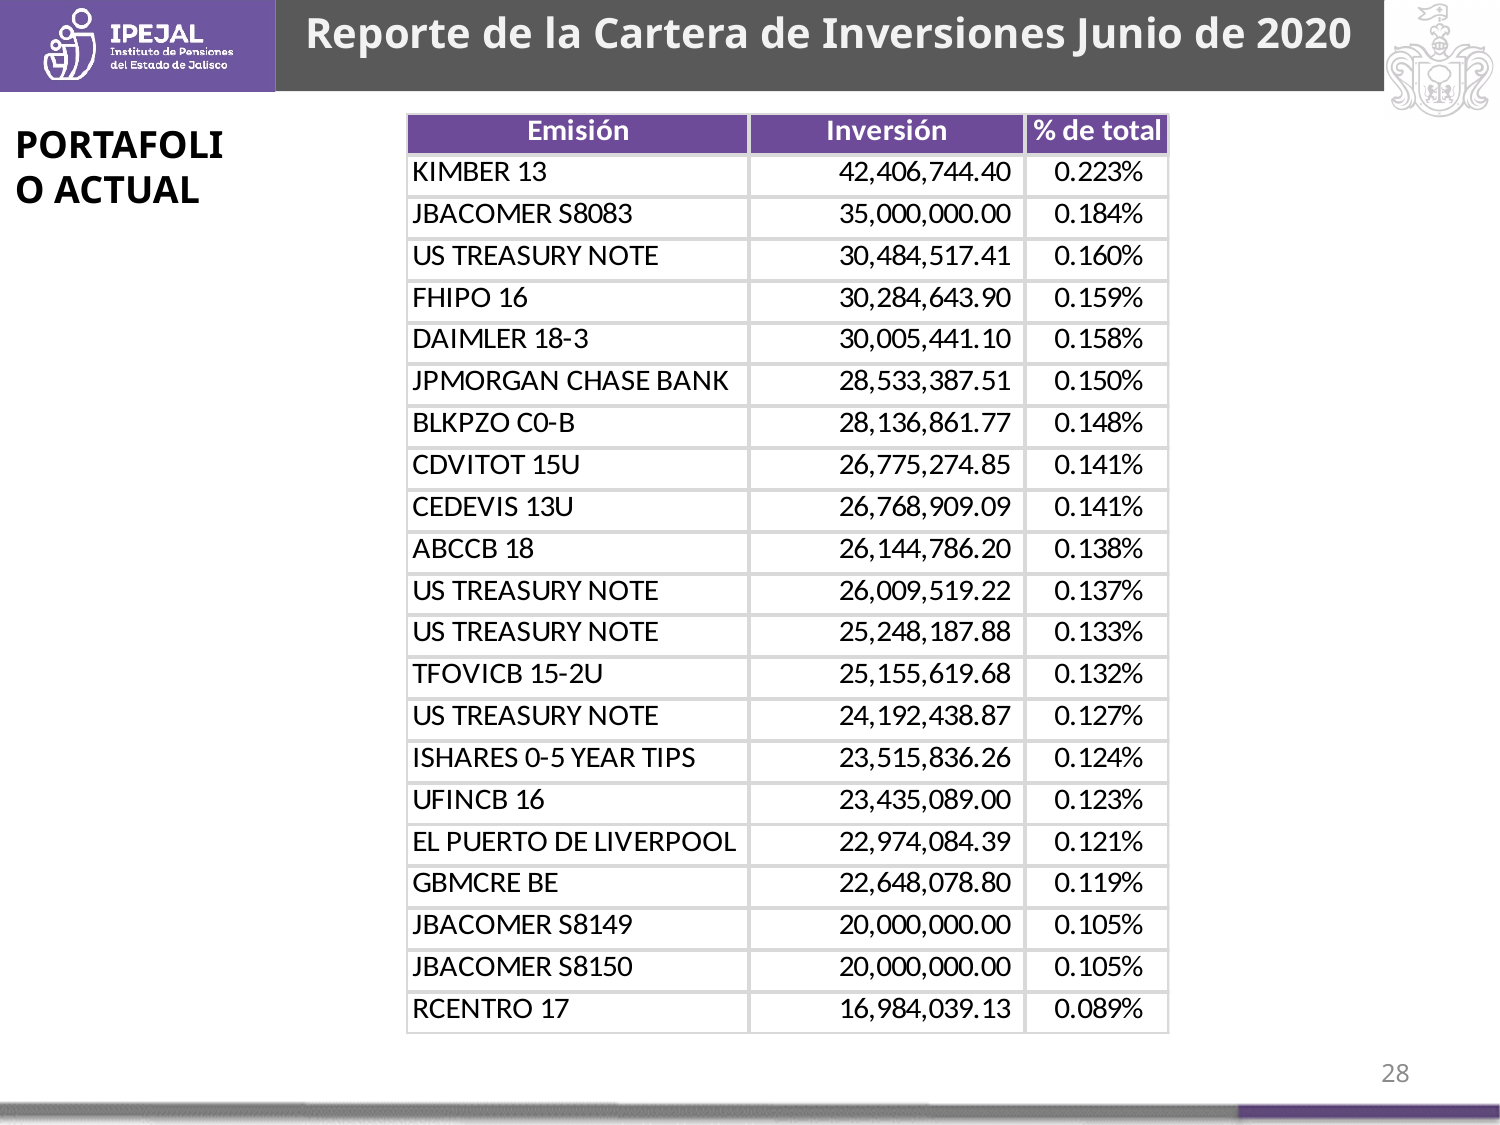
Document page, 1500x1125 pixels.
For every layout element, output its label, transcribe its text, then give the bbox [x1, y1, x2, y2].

picture [0, 1096, 1500, 1125]
text_box PORTAFOLIO ACTUAL [0, 113, 254, 219]
slide_number 28 [1074, 1042, 1425, 1103]
text_box Reporte de la Cartera de Inversiones Junio de 2020 [274, 0, 1384, 95]
picture [0, 0, 274, 92]
picture [405, 113, 1172, 1036]
